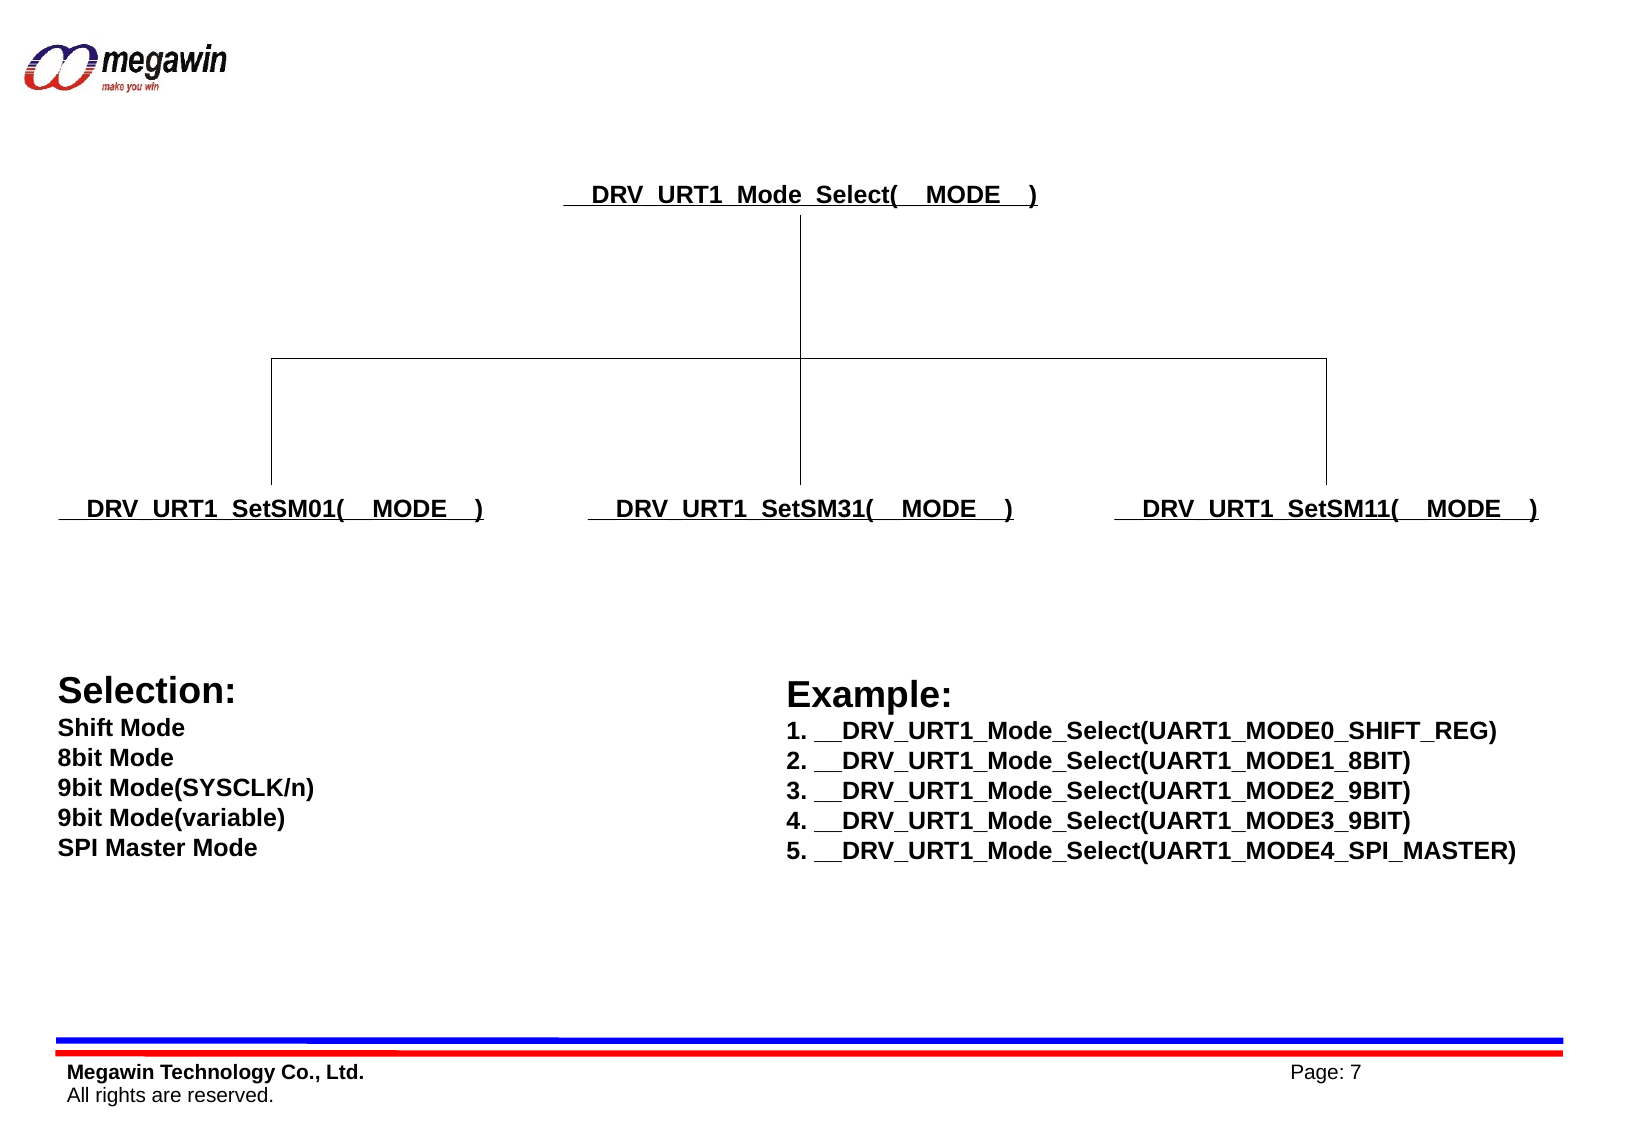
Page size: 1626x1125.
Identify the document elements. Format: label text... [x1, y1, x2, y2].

text_box __DRV_URT1_SetSM31(__MODE__) [573, 485, 1029, 530]
text_box __DRV_URT1_SetSM11(__MODE__) [1099, 485, 1554, 530]
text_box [776, 358, 1327, 485]
text_box __DRV_URT1_Mode_Select(__MODE__) [548, 170, 1053, 216]
text_box __DRV_URT1_SetSM01(__MODE__) [44, 485, 500, 530]
text_box Example: 1. __DRV_URT1_Mode_Select(UART1_MODE0_SHIFT_REG) 2. __DRV_URT1_Mode_Select(UART1_MODE1_8BIT) 3. __DRV_URT1_Mode_Select(UART1_MODE2_9BIT) 4. __DRV_URT1_Mode_Select(UART1_MODE3_9BIT) 5. __DRV_URT1_Mode_Select(UART1_MODE4_SPI_MASTER) [771, 662, 1546, 902]
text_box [271, 358, 776, 485]
text_box Selection: Shift Mode 8bit Mode 9bit Mode(SYSCLK/n) 9bit Mode(variable) SPI Master Mode [42, 659, 400, 869]
picture [19, 37, 231, 97]
